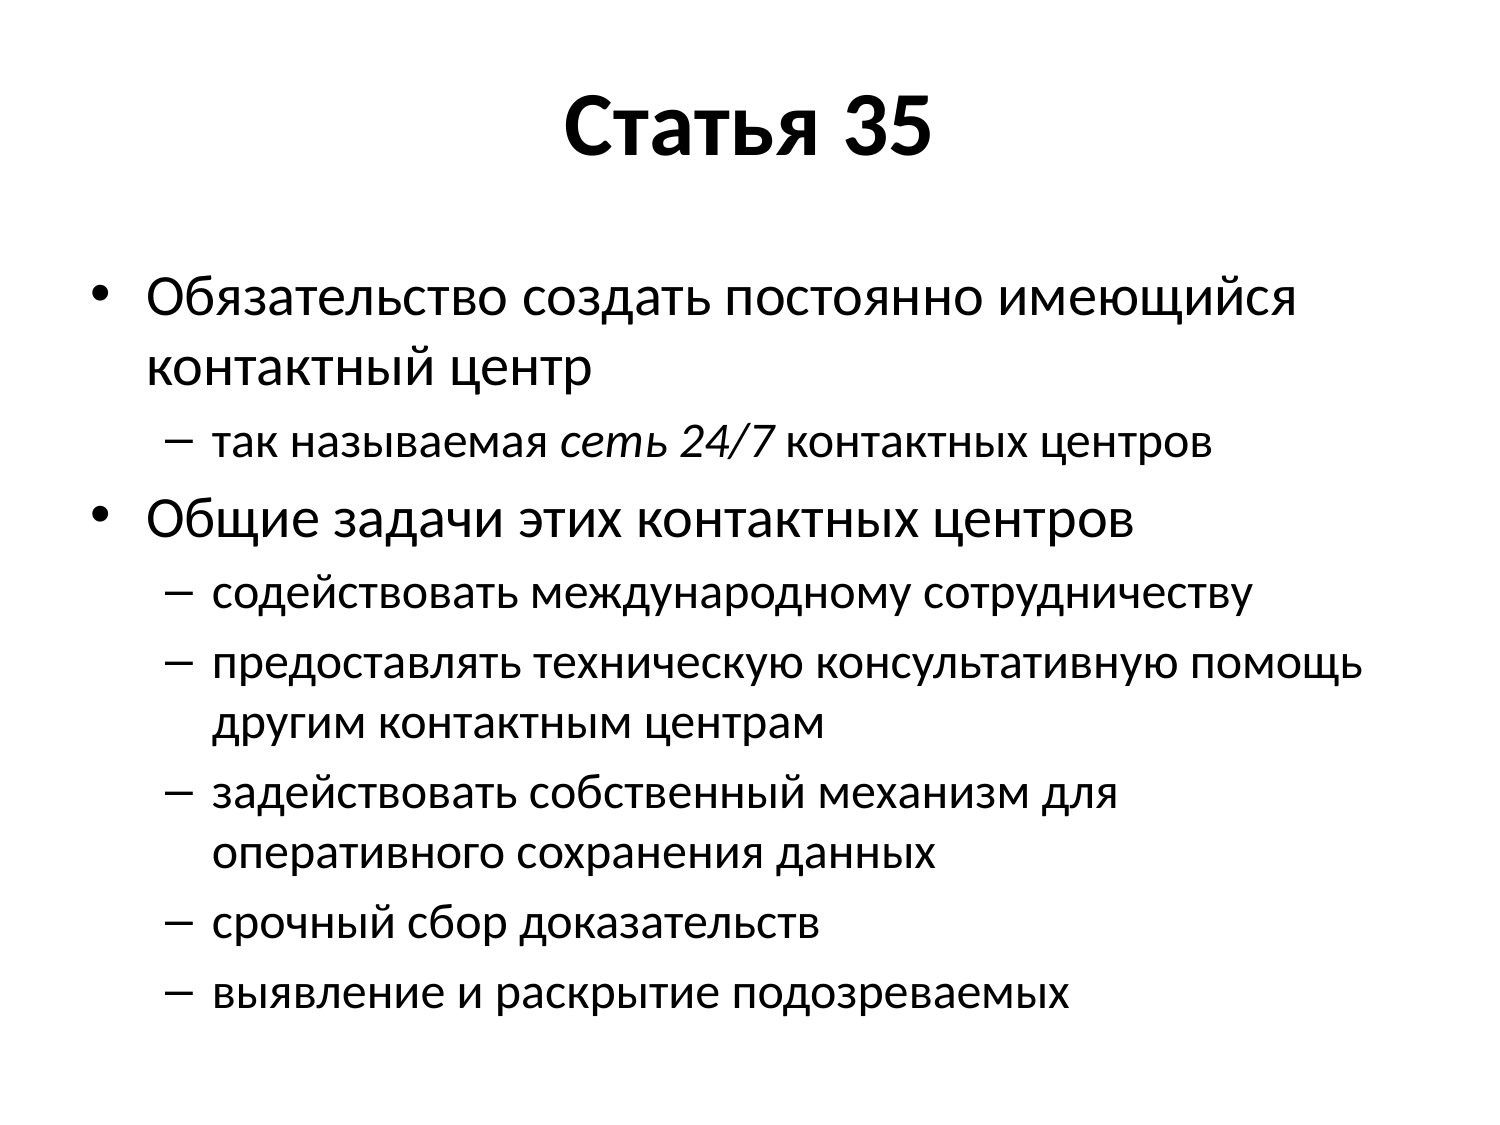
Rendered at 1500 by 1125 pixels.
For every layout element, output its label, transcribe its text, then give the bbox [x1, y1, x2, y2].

list Обязательство создать постоянно имеющийся контактный центр так называемая сеть 24/7 контактных центров Общие задачи этих контактных центров содействовать международному сотрудничеству предоставлять техническую консультативную помощь другим контактным центрам задействовать собственный механизм для оперативного сохранения данных срочный сбор доказательств выявление и раскрытие подозреваемых [75, 249, 1425, 1071]
title Статья 35 [75, 45, 1425, 206]
